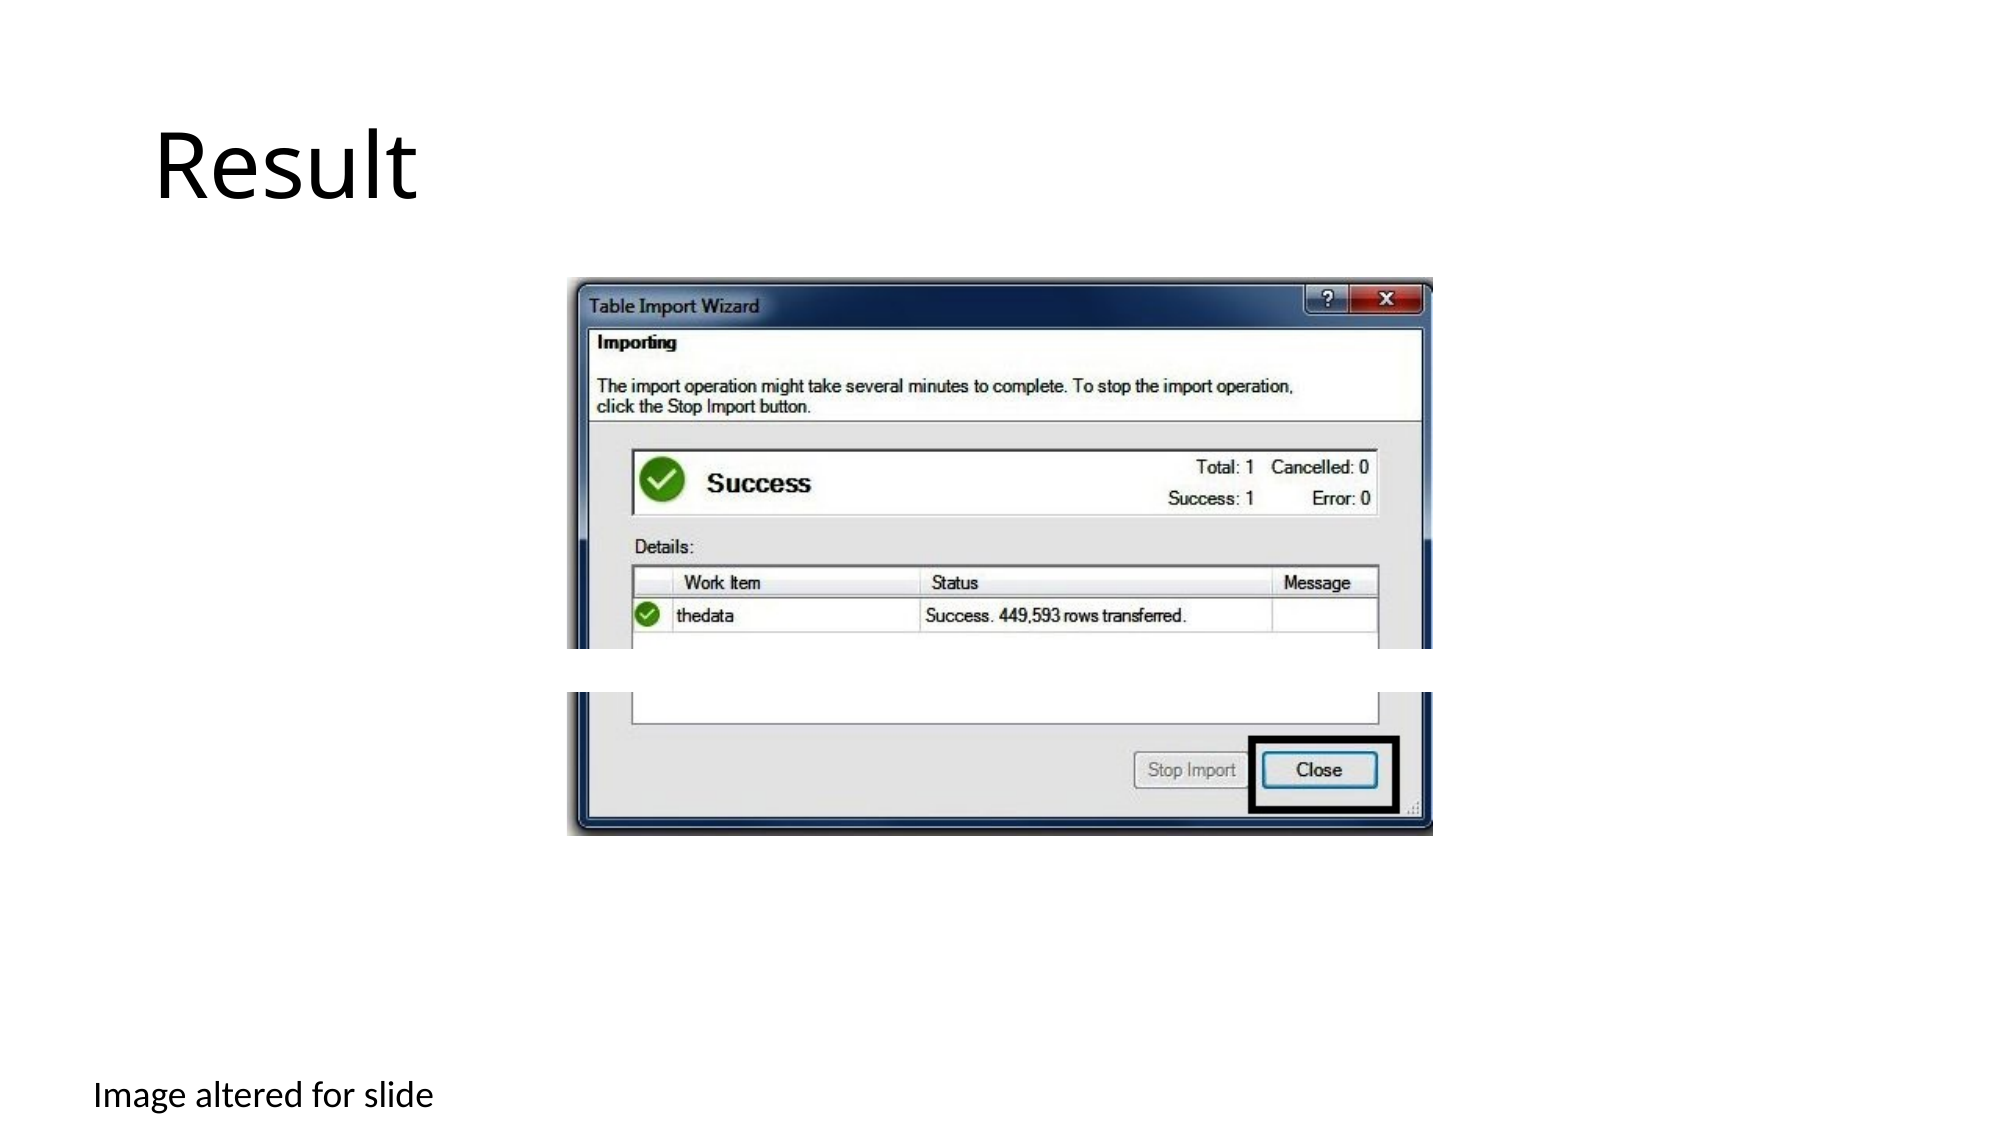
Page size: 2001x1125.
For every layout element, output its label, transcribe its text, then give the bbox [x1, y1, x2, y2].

text_box Image altered for slide [78, 1063, 450, 1123]
title Result [137, 59, 1863, 278]
picture [566, 692, 1434, 836]
picture [566, 277, 1434, 649]
